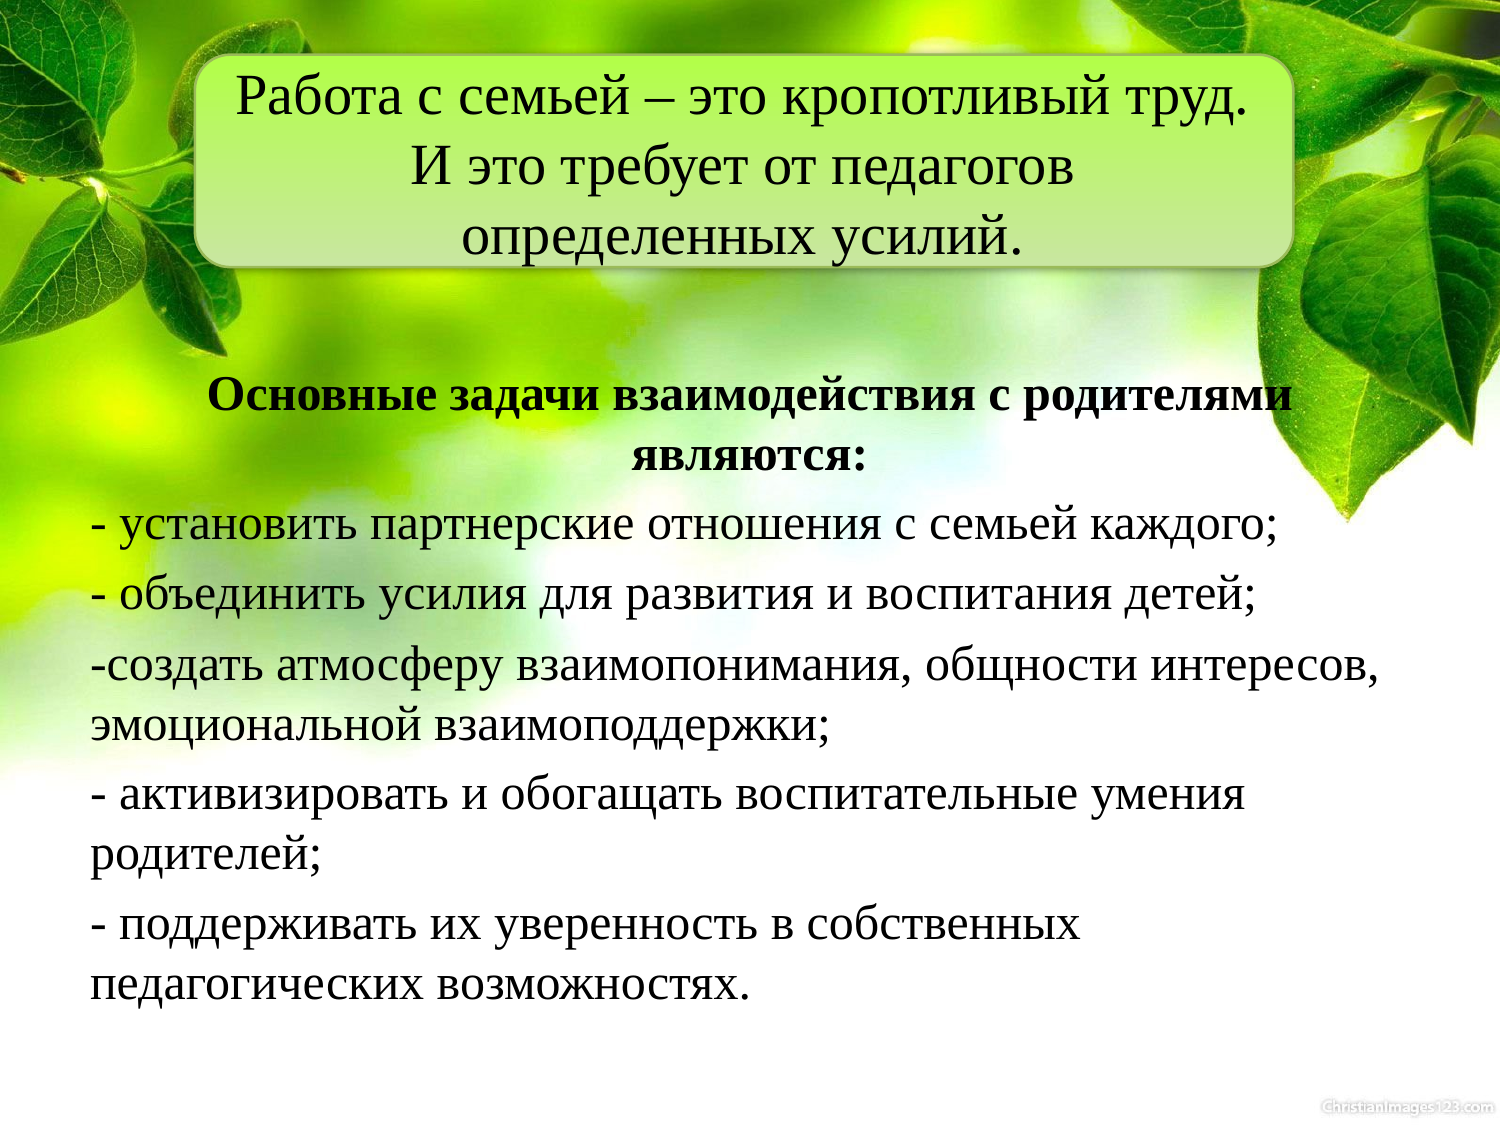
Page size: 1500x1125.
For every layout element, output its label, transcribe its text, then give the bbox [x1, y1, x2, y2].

title Работа с семьей – это кропотливый труд. И это требует от педагогов определенных усилий. [74, 77, 1426, 244]
list Основные задачи взаимодействия с родителями являются: - установить партнерские отношения с семьей каждого; - объединить усилия для развития и воспитания детей; -создать атмосферу взаимопонимания, общности интересов, эмоциональной взаимоподдержки; - активизировать и обогащать воспитательные умения родителей; - поддерживать их уверенность в собственных педагогических возможностях. [74, 262, 1426, 1059]
picture [0, 0, 1500, 1125]
text_box [195, 244, 1293, 262]
text_box [195, 53, 1293, 77]
